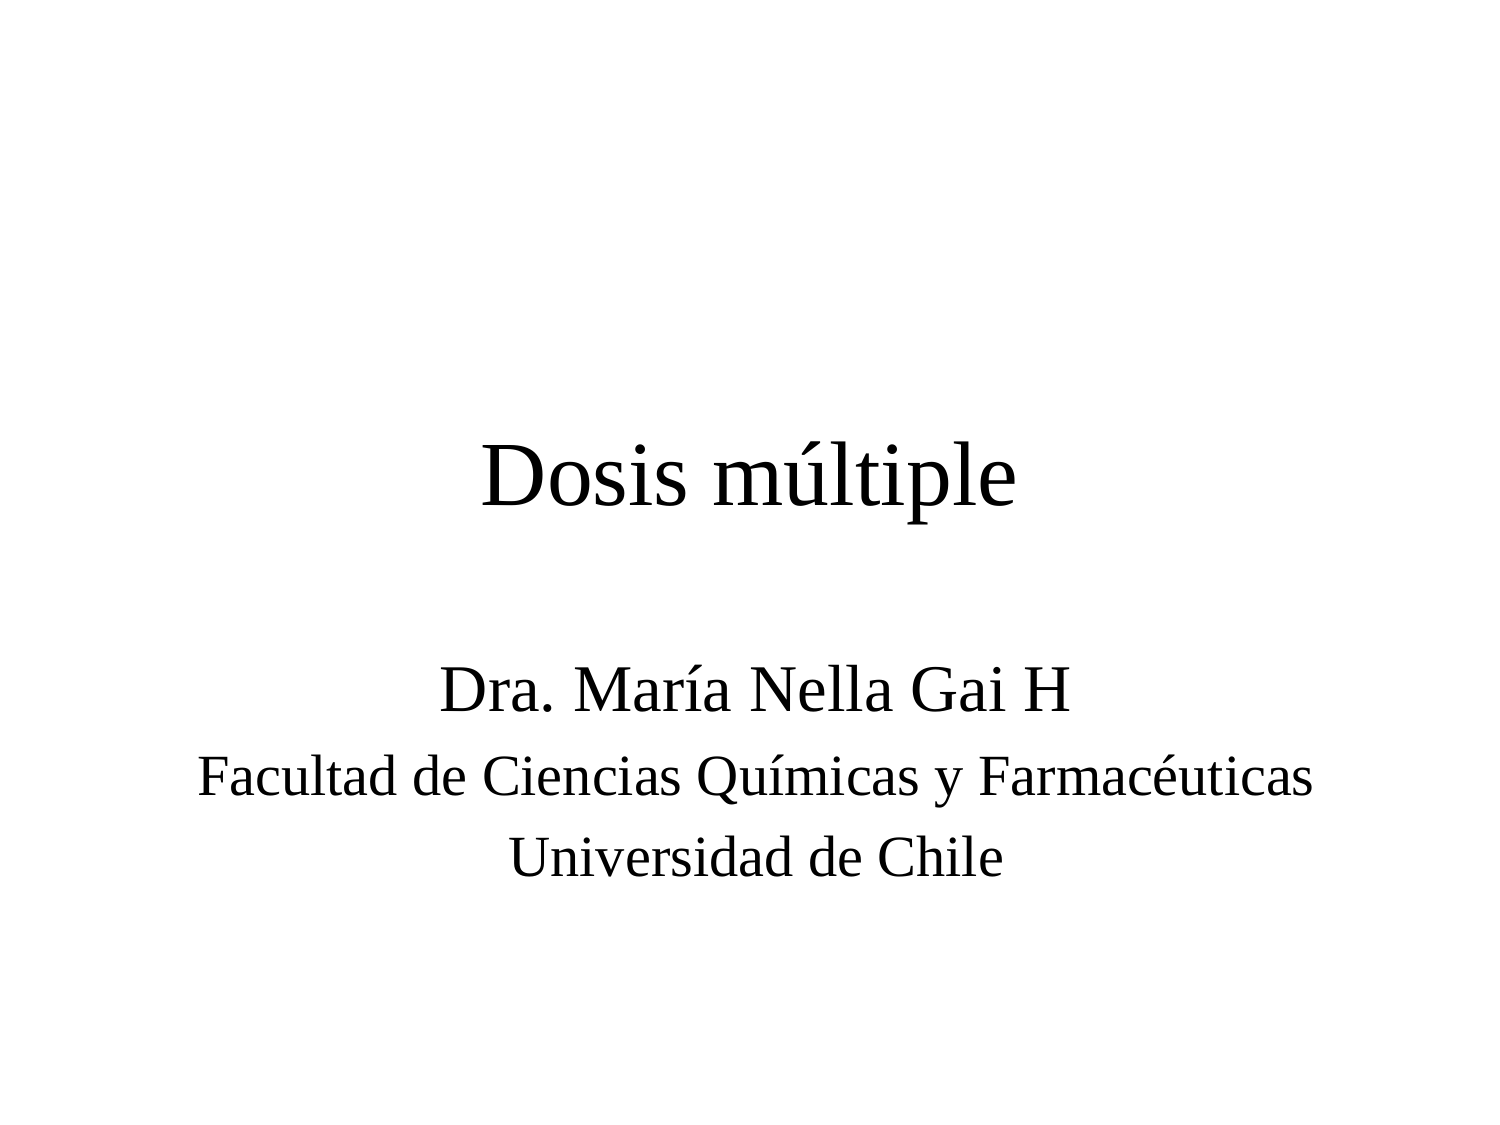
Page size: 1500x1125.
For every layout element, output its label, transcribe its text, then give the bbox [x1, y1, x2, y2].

subtitle Dra. María Nella Gai H Facultad de Ciencias Químicas y Farmacéuticas Universidad de Chile [174, 637, 1338, 926]
title Dosis múltiple [112, 374, 1388, 563]
